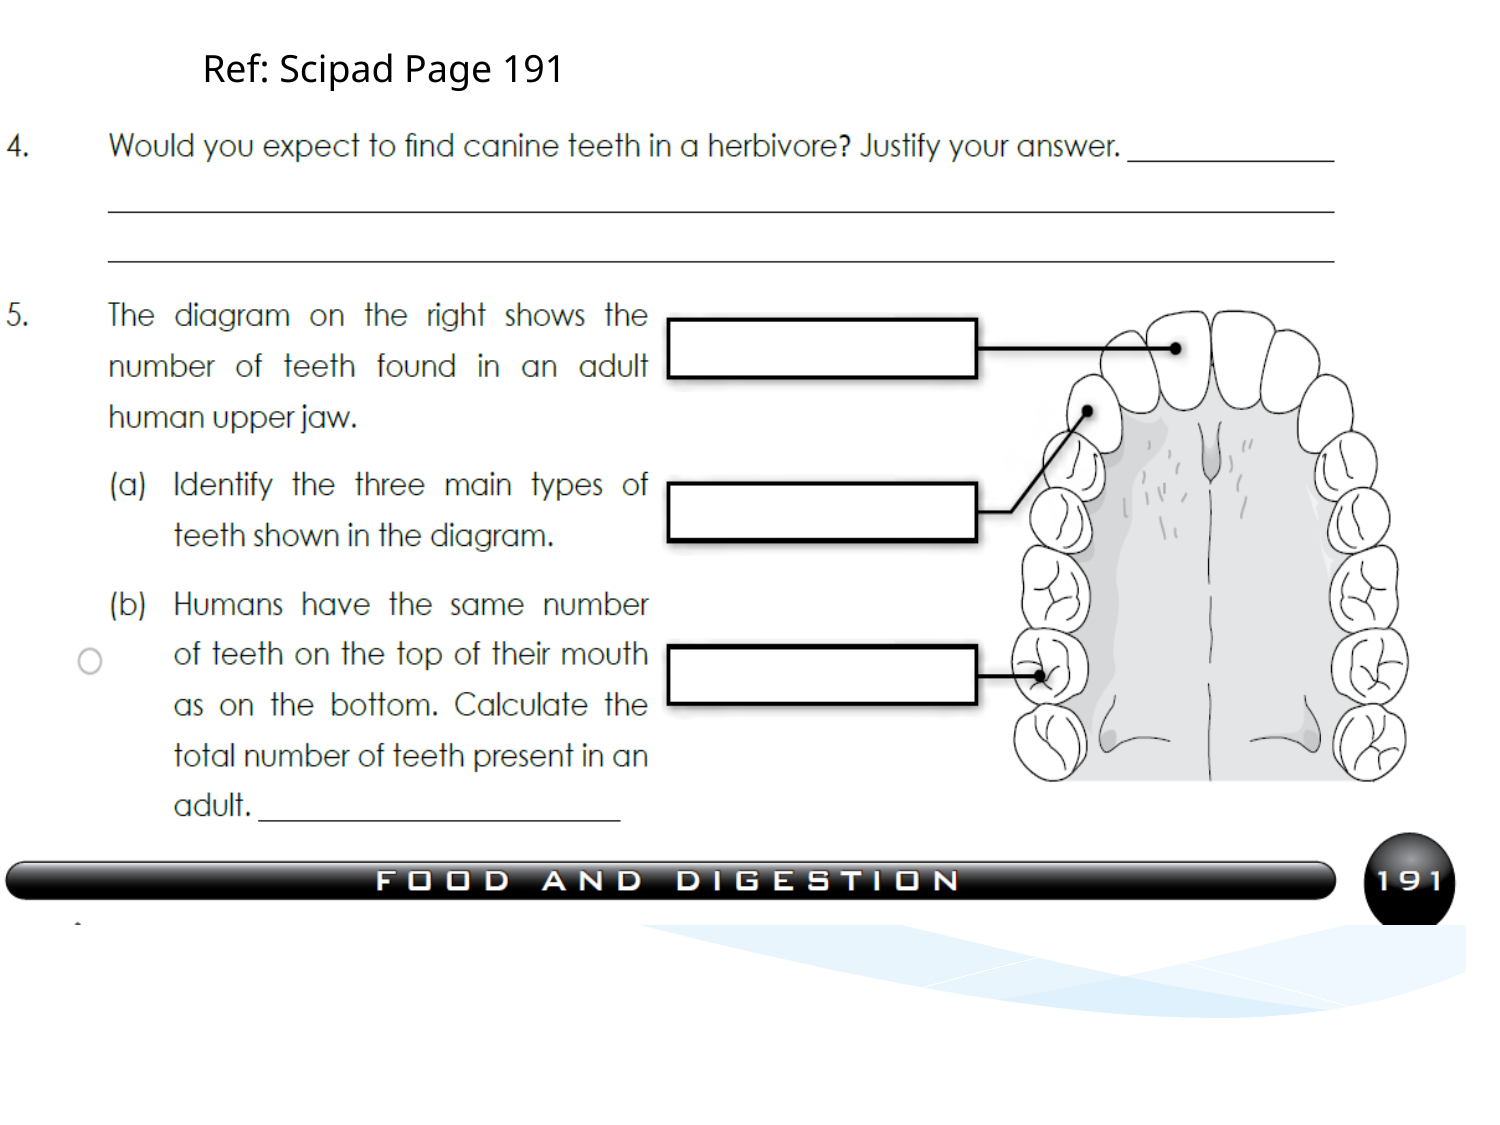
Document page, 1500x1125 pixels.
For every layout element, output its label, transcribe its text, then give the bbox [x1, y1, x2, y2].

picture [0, 114, 1476, 926]
text_box Ref: Scipad Page 191 [187, 37, 963, 98]
